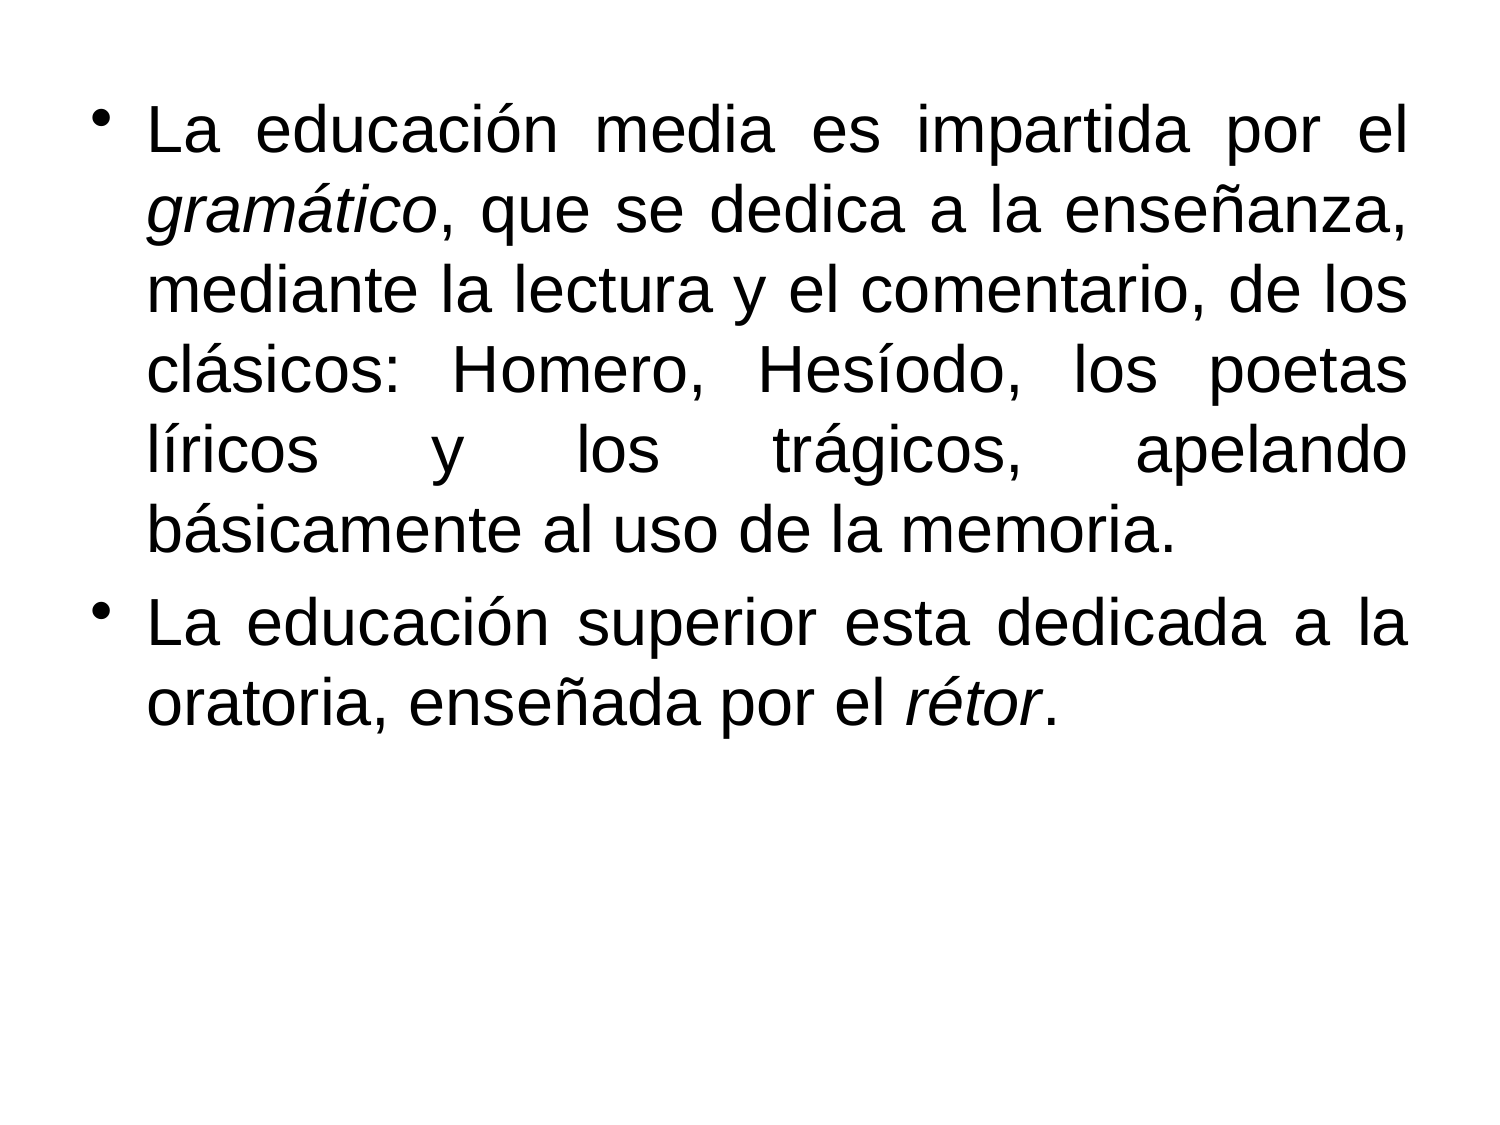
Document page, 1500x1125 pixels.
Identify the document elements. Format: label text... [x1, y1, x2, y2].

list La educación media es impartida por el gramático, que se dedica a la enseñanza, mediante la lectura y el comentario, de los clásicos: Homero, Hesíodo, los poetas líricos y los trágicos, apelando básicamente al uso de la memoria. La educación superior esta dedicada a la oratoria, enseñada por el rétor. [74, 77, 1426, 1071]
